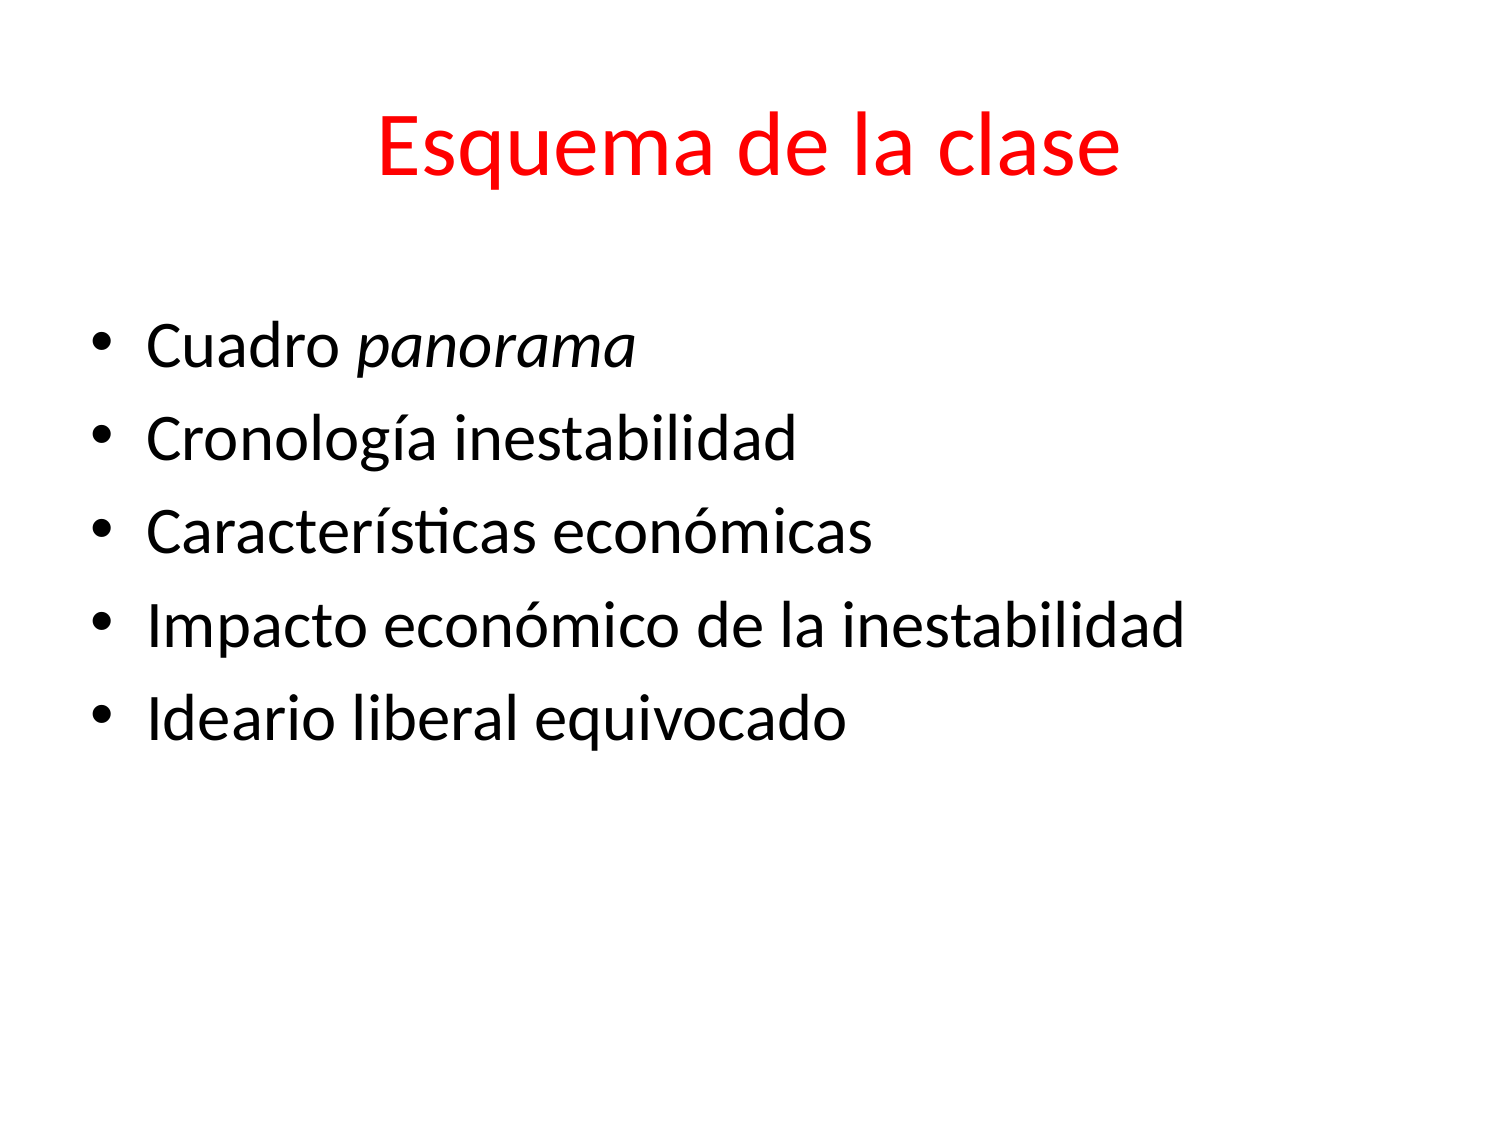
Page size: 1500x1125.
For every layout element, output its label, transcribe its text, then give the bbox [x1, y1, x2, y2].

list Cuadro panorama Cronología inestabilidad Características económicas Impacto económico de la inestabilidad Ideario liberal equivocado [74, 292, 1426, 821]
title Esquema de la clase [74, 44, 1426, 233]
